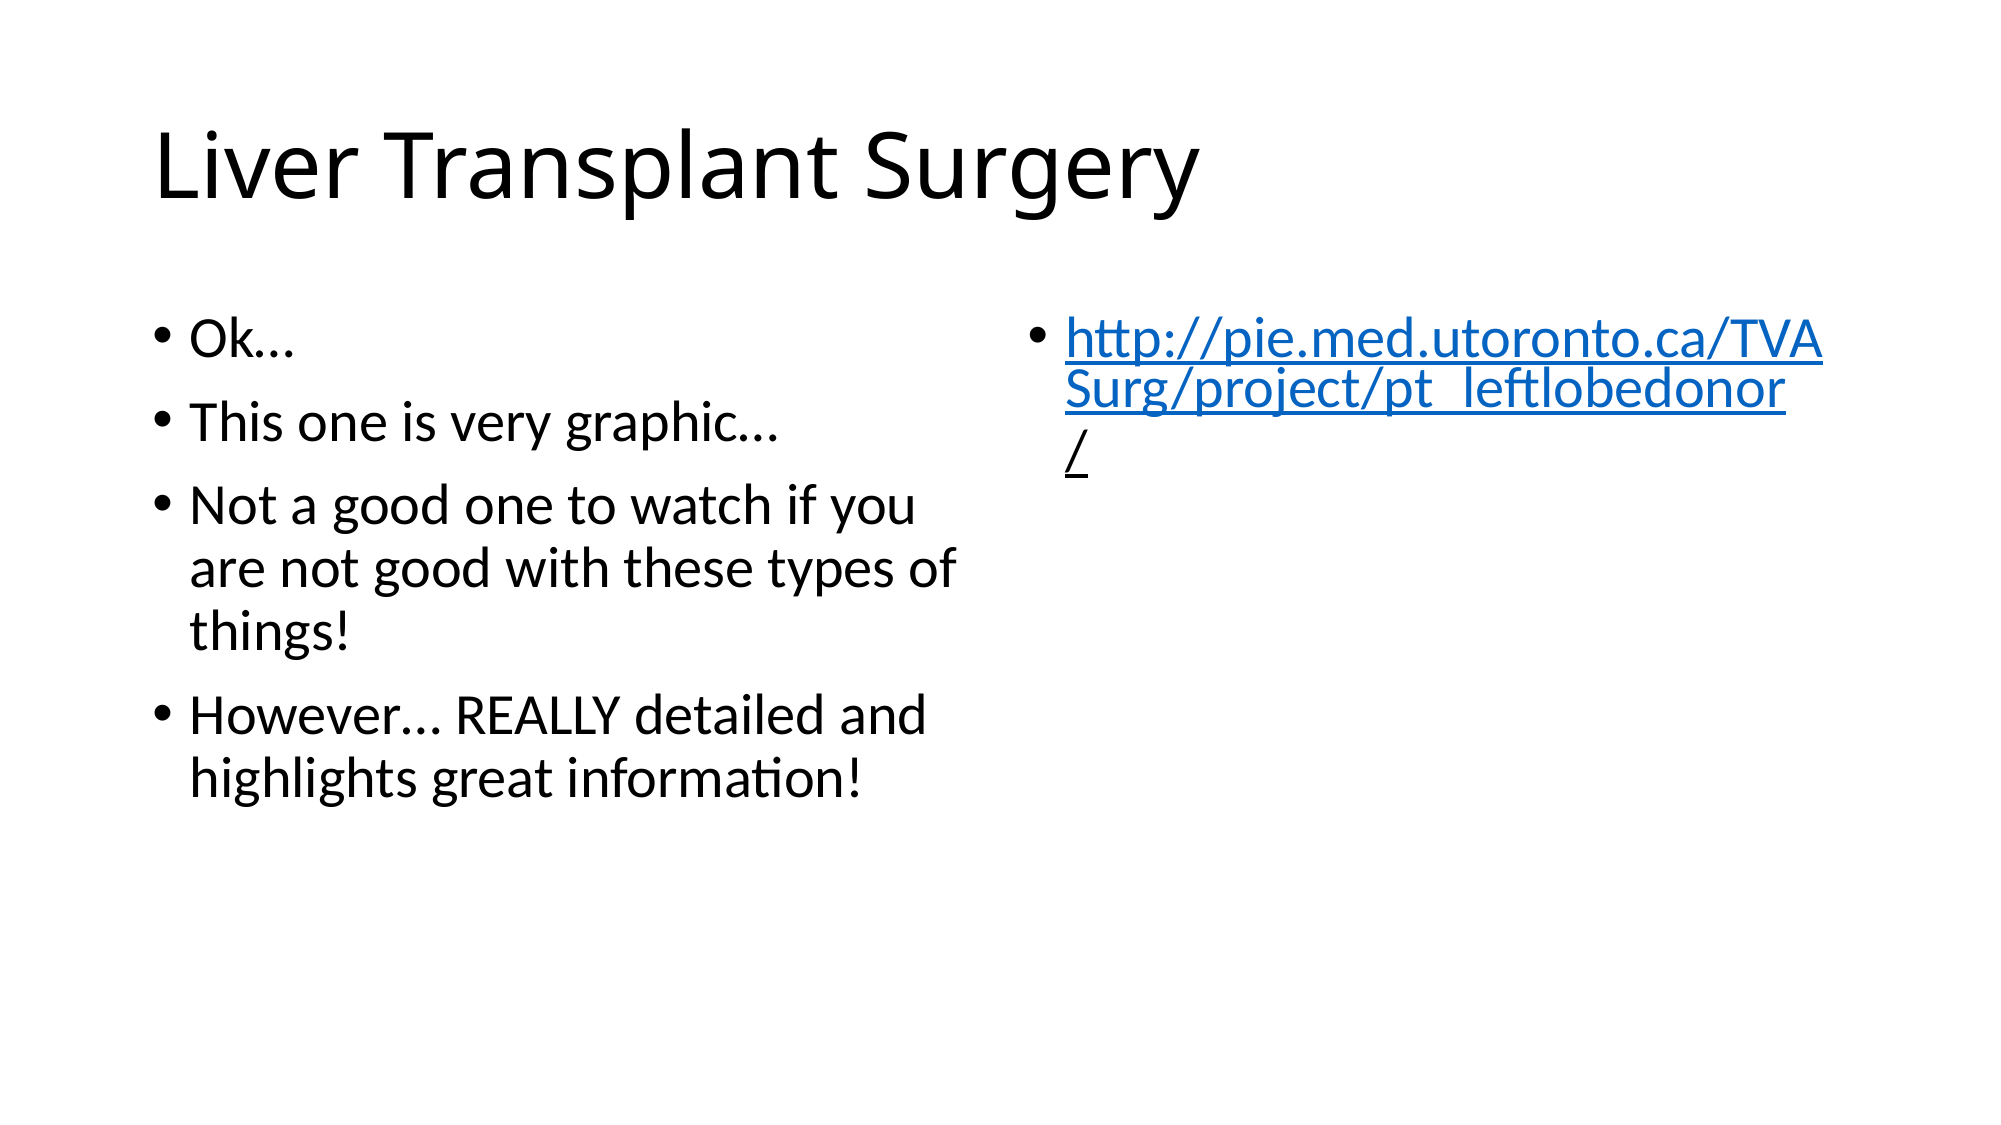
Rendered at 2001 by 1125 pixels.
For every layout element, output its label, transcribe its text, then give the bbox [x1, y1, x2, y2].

list Ok… This one is very graphic… Not a good one to watch if you are not good with these types of things! However… REALLY detailed and highlights great information! [137, 299, 988, 1014]
list http://pie.med.utoronto.ca/TVASurg/project/pt_leftlobedonor/ [1012, 299, 1863, 1014]
title Liver Transplant Surgery [137, 59, 1863, 278]
